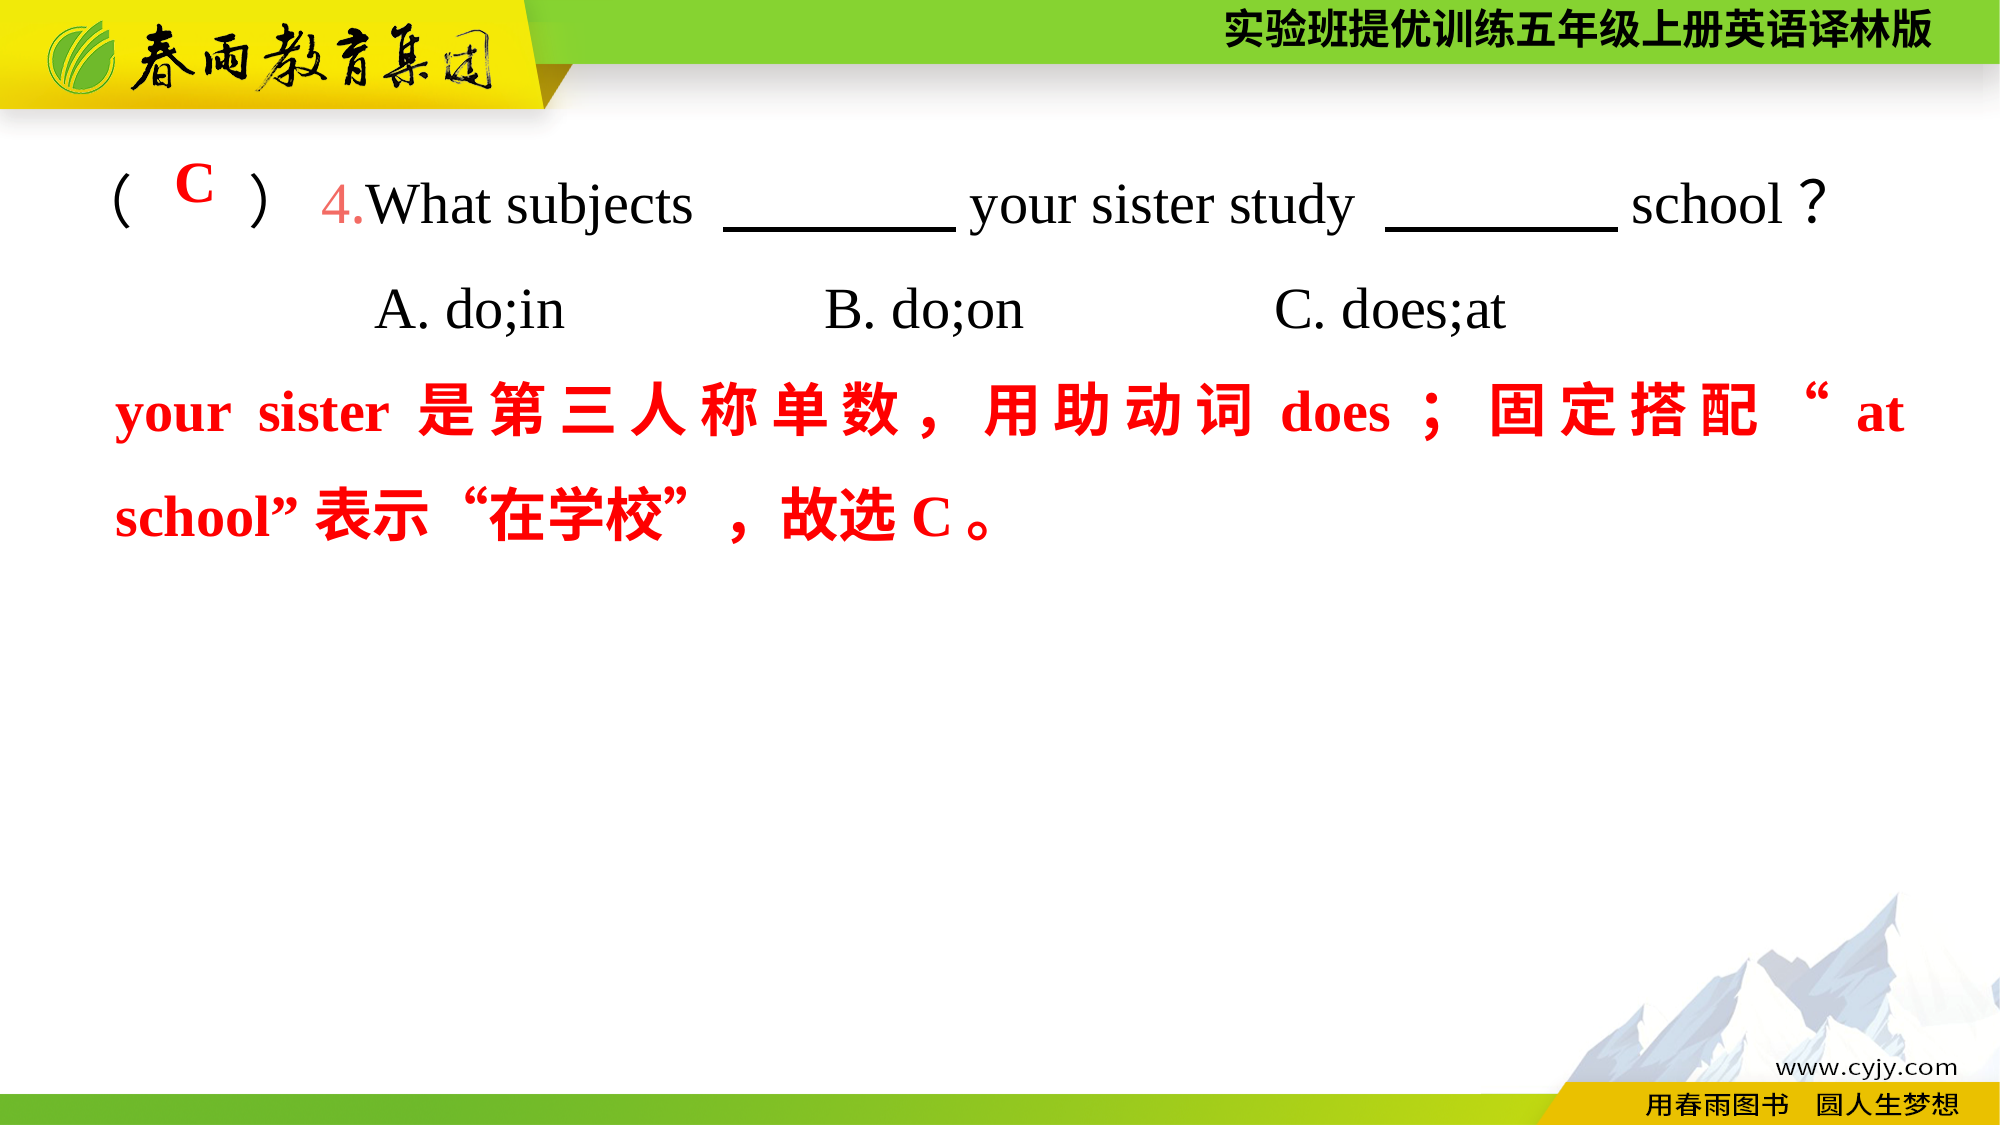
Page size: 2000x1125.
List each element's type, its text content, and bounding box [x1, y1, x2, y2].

text_box C [159, 137, 232, 222]
list （ ）4.What subjects your sister study school？ A. do;in B. do;on C. does;at [59, 122, 1944, 350]
picture [0, 0, 2000, 1125]
text_box your sister是第三人称单数，用助动词does；固定搭配“at school”表示“在学校”，故选C。 [100, 330, 1920, 555]
